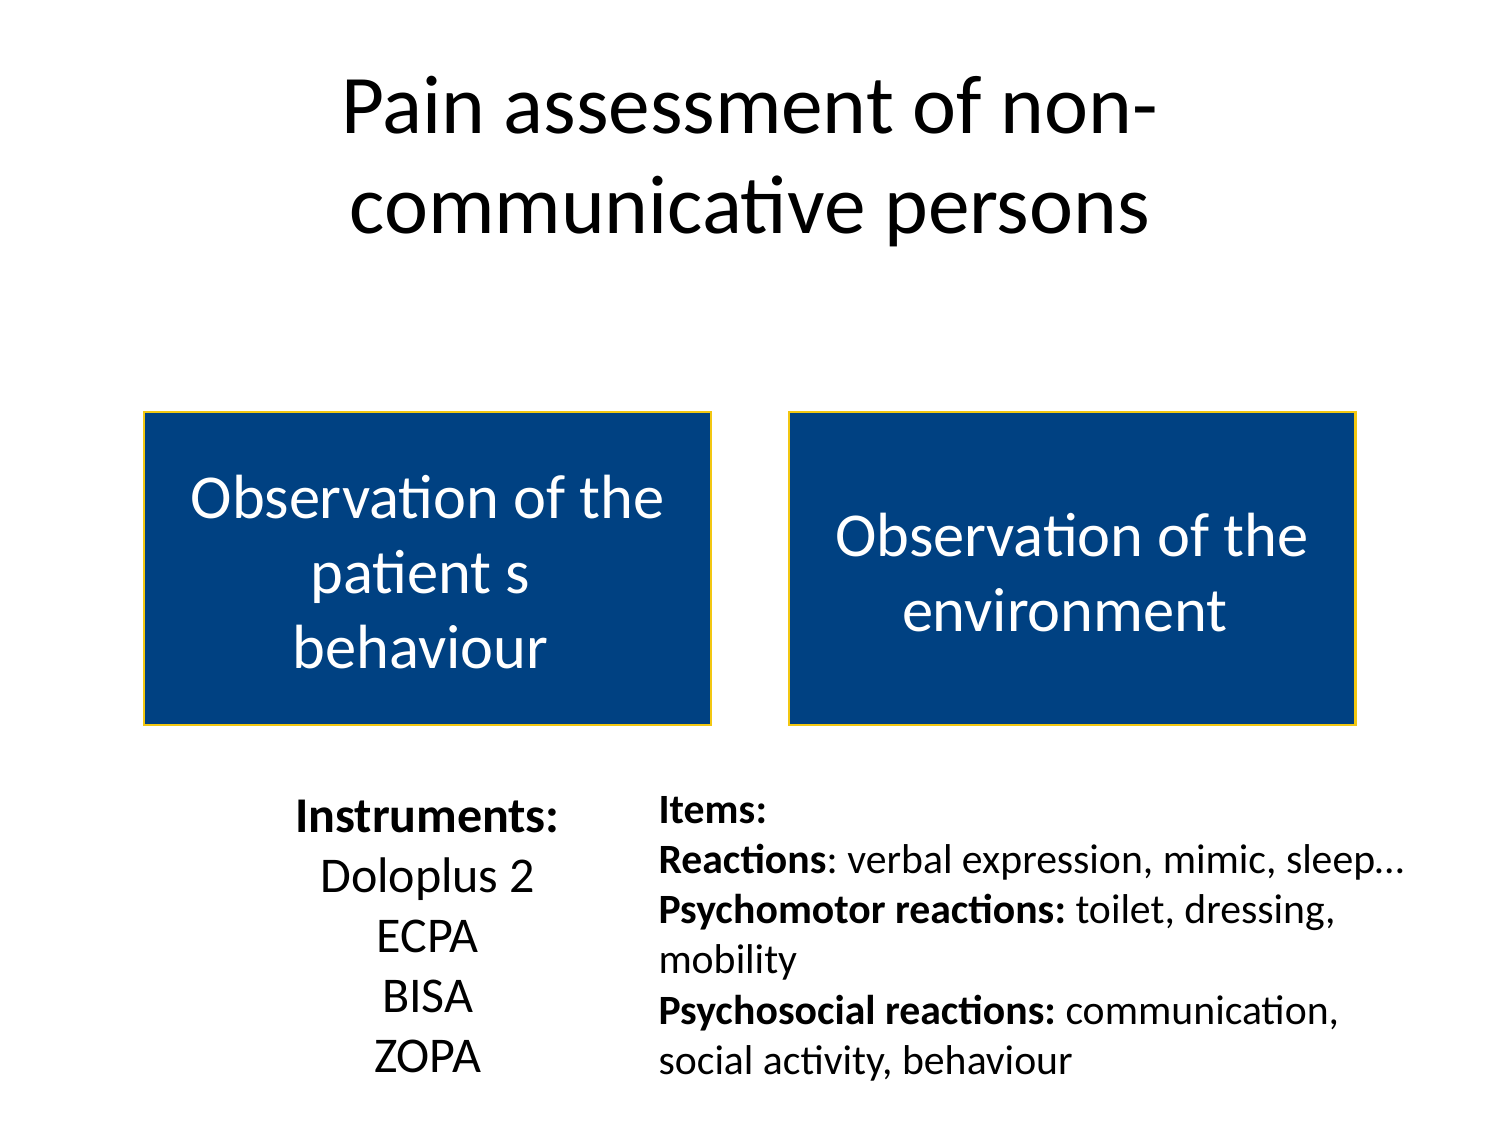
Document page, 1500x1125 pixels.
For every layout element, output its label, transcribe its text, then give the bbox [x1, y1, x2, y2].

text_box Items: Reactions: verbal expression, mimic, sleep… Psychomotor reactions: toilet, dressing, mobility Psychosocial reactions: communication, social activity, behaviour [643, 774, 1436, 1125]
text_box Observation of the environment [788, 412, 1356, 725]
text_box Observation of the patient s behaviour [144, 412, 712, 725]
text_box Instruments: Doloplus 2 ECPA BISA ZOPA [144, 774, 643, 1090]
text_box Pain assessment of non-communicative persons [144, 50, 1356, 150]
